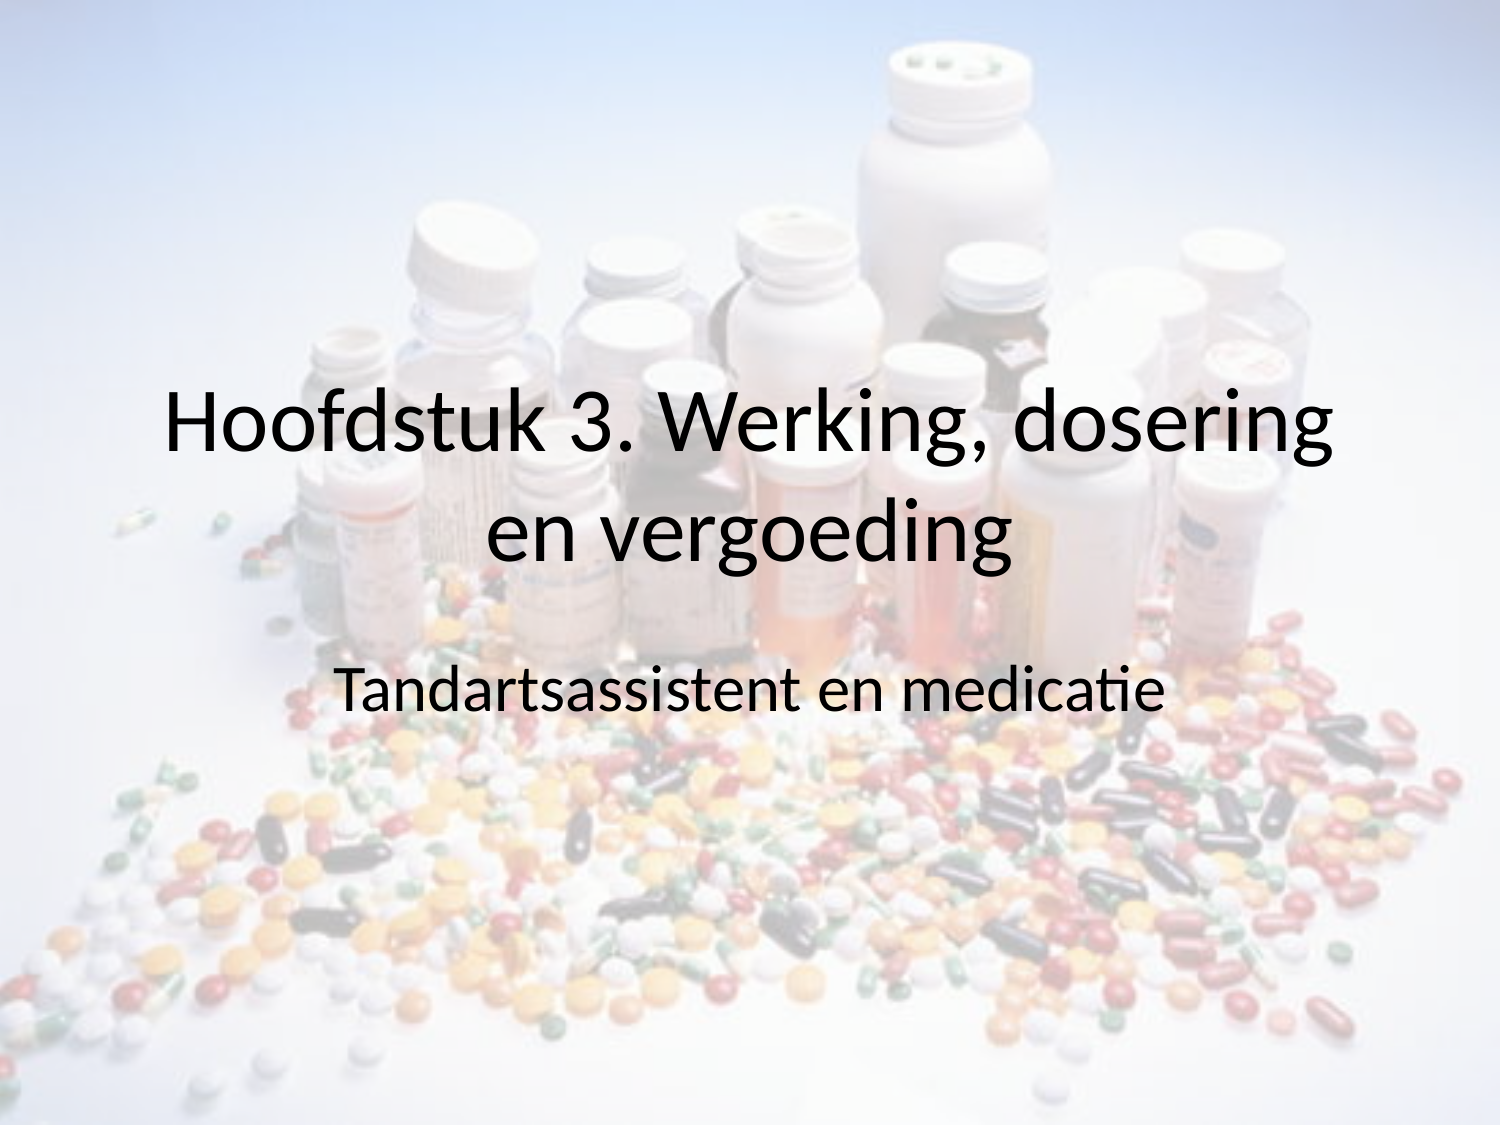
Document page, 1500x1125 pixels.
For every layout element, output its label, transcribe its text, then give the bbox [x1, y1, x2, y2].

subtitle Tandartsassistent en medicatie [225, 637, 1275, 925]
title Hoofdstuk 3. Werking, dosering en vergoeding [112, 349, 1388, 591]
